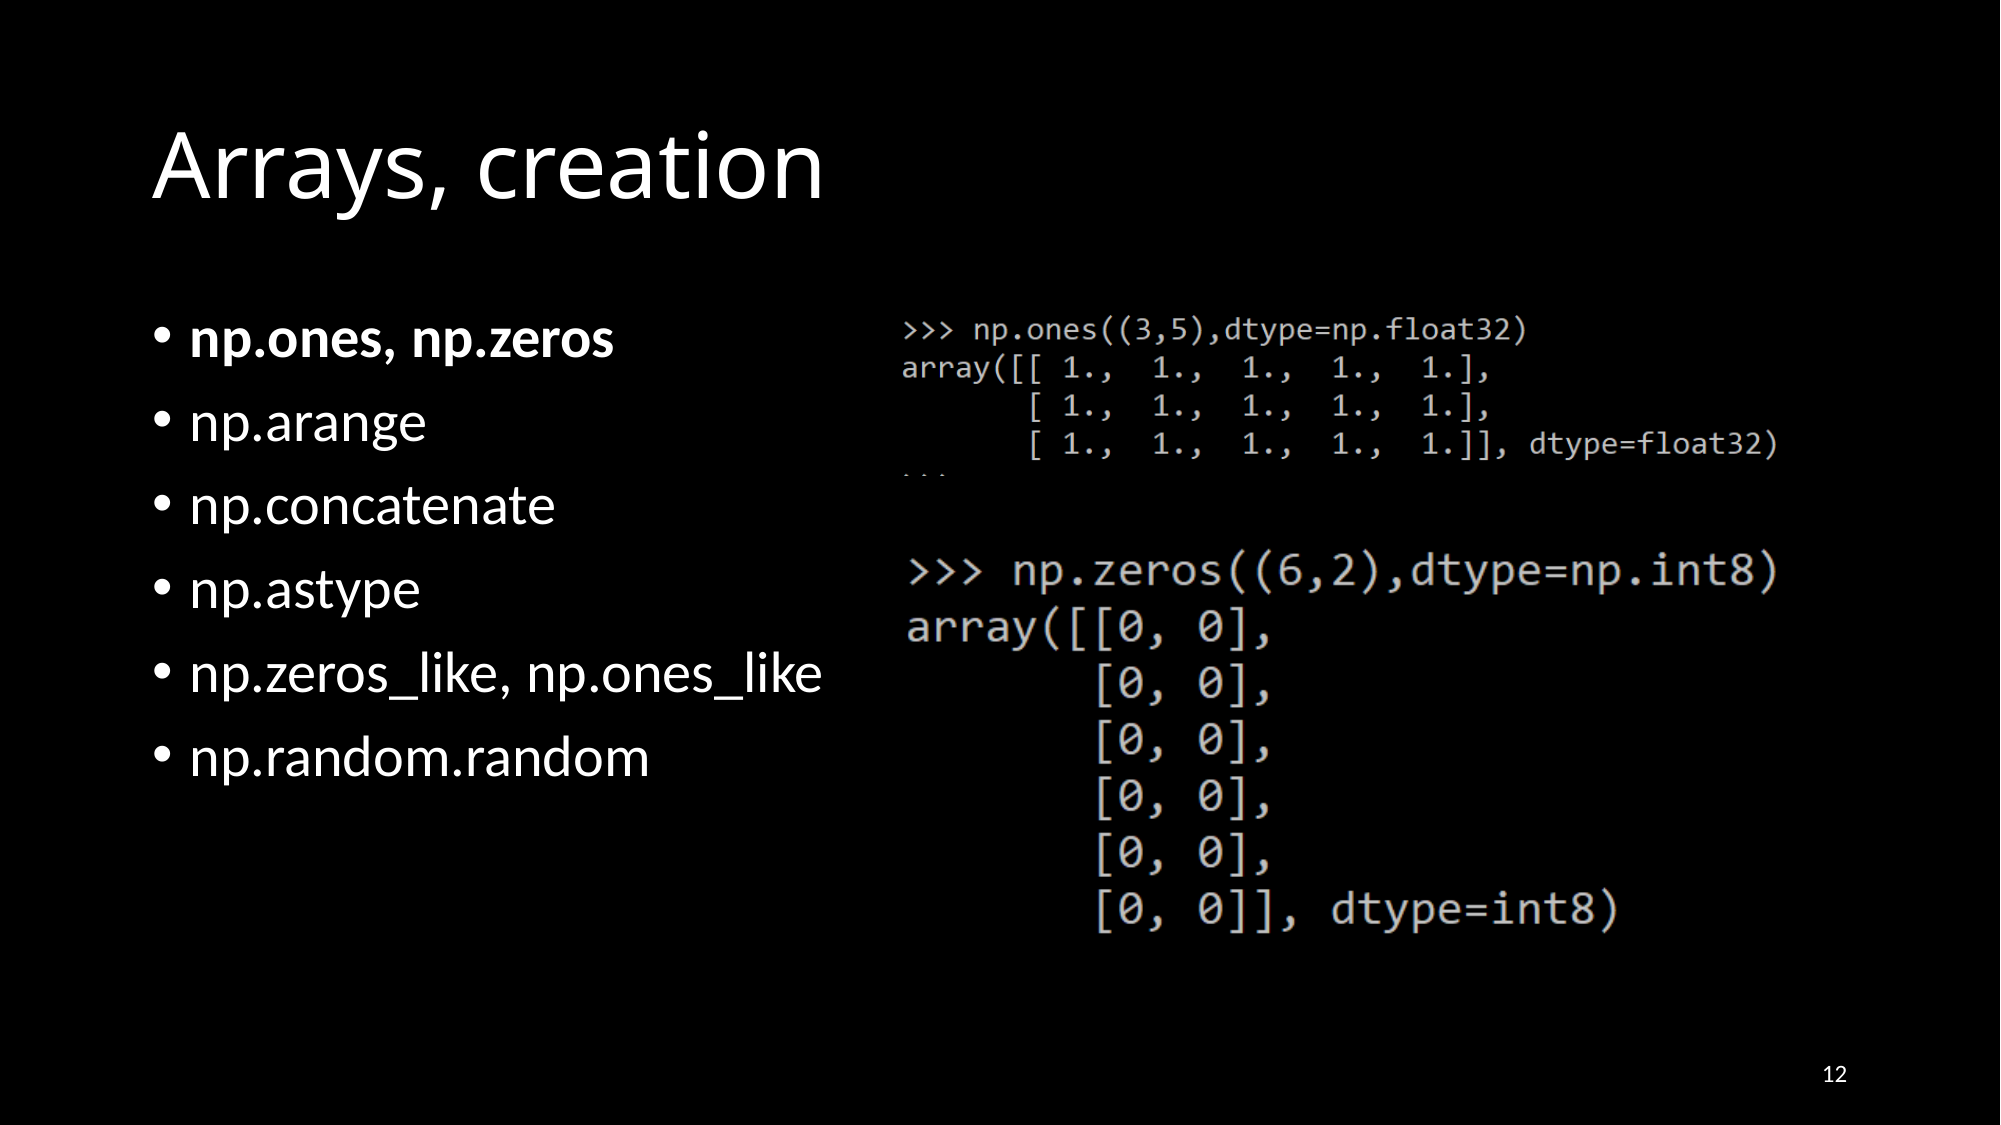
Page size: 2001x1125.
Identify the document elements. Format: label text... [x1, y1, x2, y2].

title Arrays, creation [137, 59, 1863, 278]
picture [906, 543, 1793, 946]
slide_number 12 [1412, 1042, 1863, 1103]
list np.ones, np.zeros np.arange np.concatenate np.astype np.zeros_like, np.ones_like np.random.random [137, 299, 988, 1014]
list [901, 313, 1797, 476]
